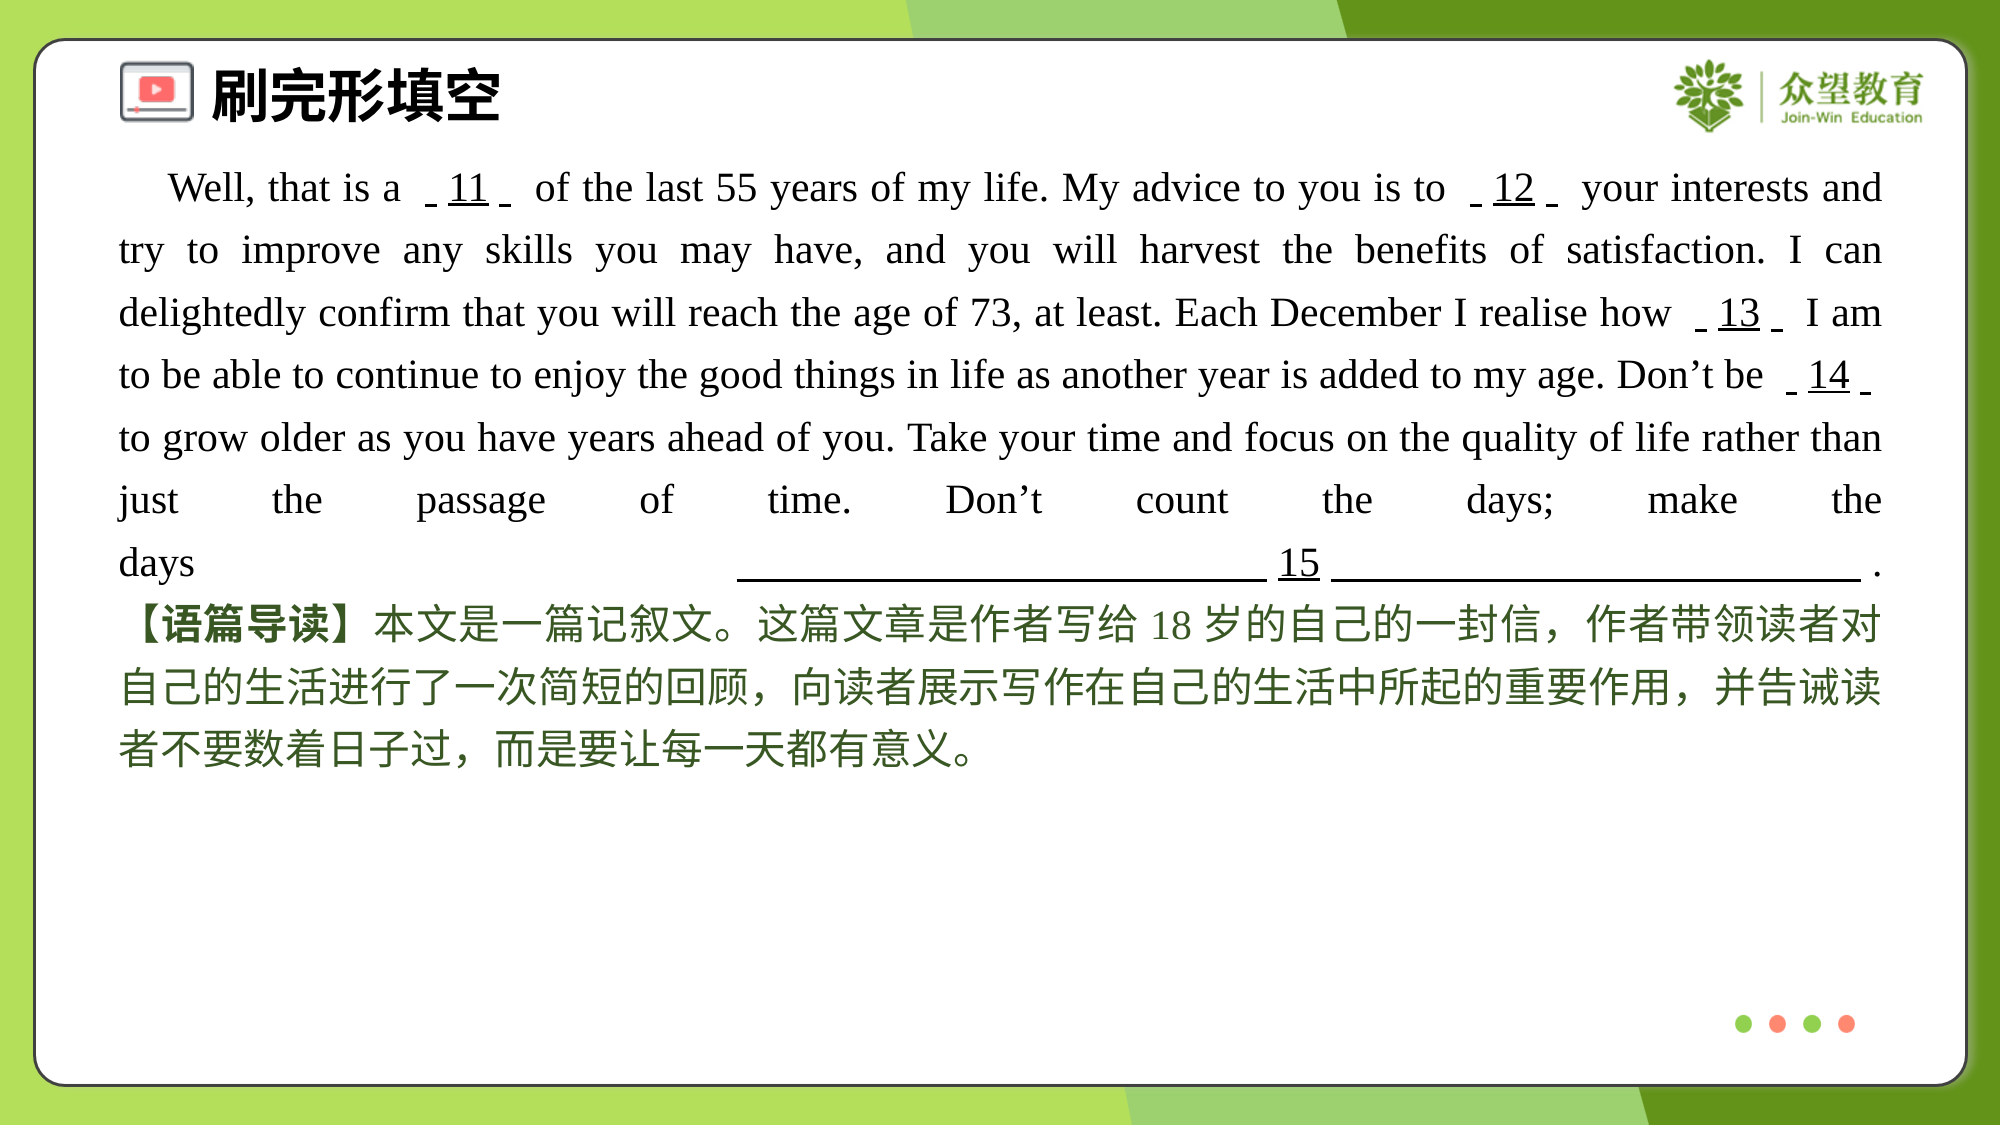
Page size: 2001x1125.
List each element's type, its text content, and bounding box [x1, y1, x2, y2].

text_box 【语篇导读】本文是一篇记叙文。这篇文章是作者写给18岁的自己的一封信，作者带领读者对自己的生活进行了一次简短的回顾，向读者展示写作在自己的生活中所起的重要作用，并告诫读者不要数着日子过，而是要让每一天都有意义。 [118, 585, 1883, 769]
picture [0, 0, 2000, 1125]
text_box Well, that is a . .11. . of the last 55 years of my life. My advice to you is to . .12. . your interests and try to improve any skills you may have, and you will harvest the benefits of satisfaction. I can delightedly confirm that you will reach the age of 73, at least. Each December I realise how . .13. . I am to be able to continue to enjoy the good things in life as another year is added to my age. Don’t be . .14. . to grow older as you have years ahead of you. Take your time and focus on the quality of life rather than just the passage of time. Don’t count the days; make the days . .15. ..#4 [118, 146, 1883, 579]
